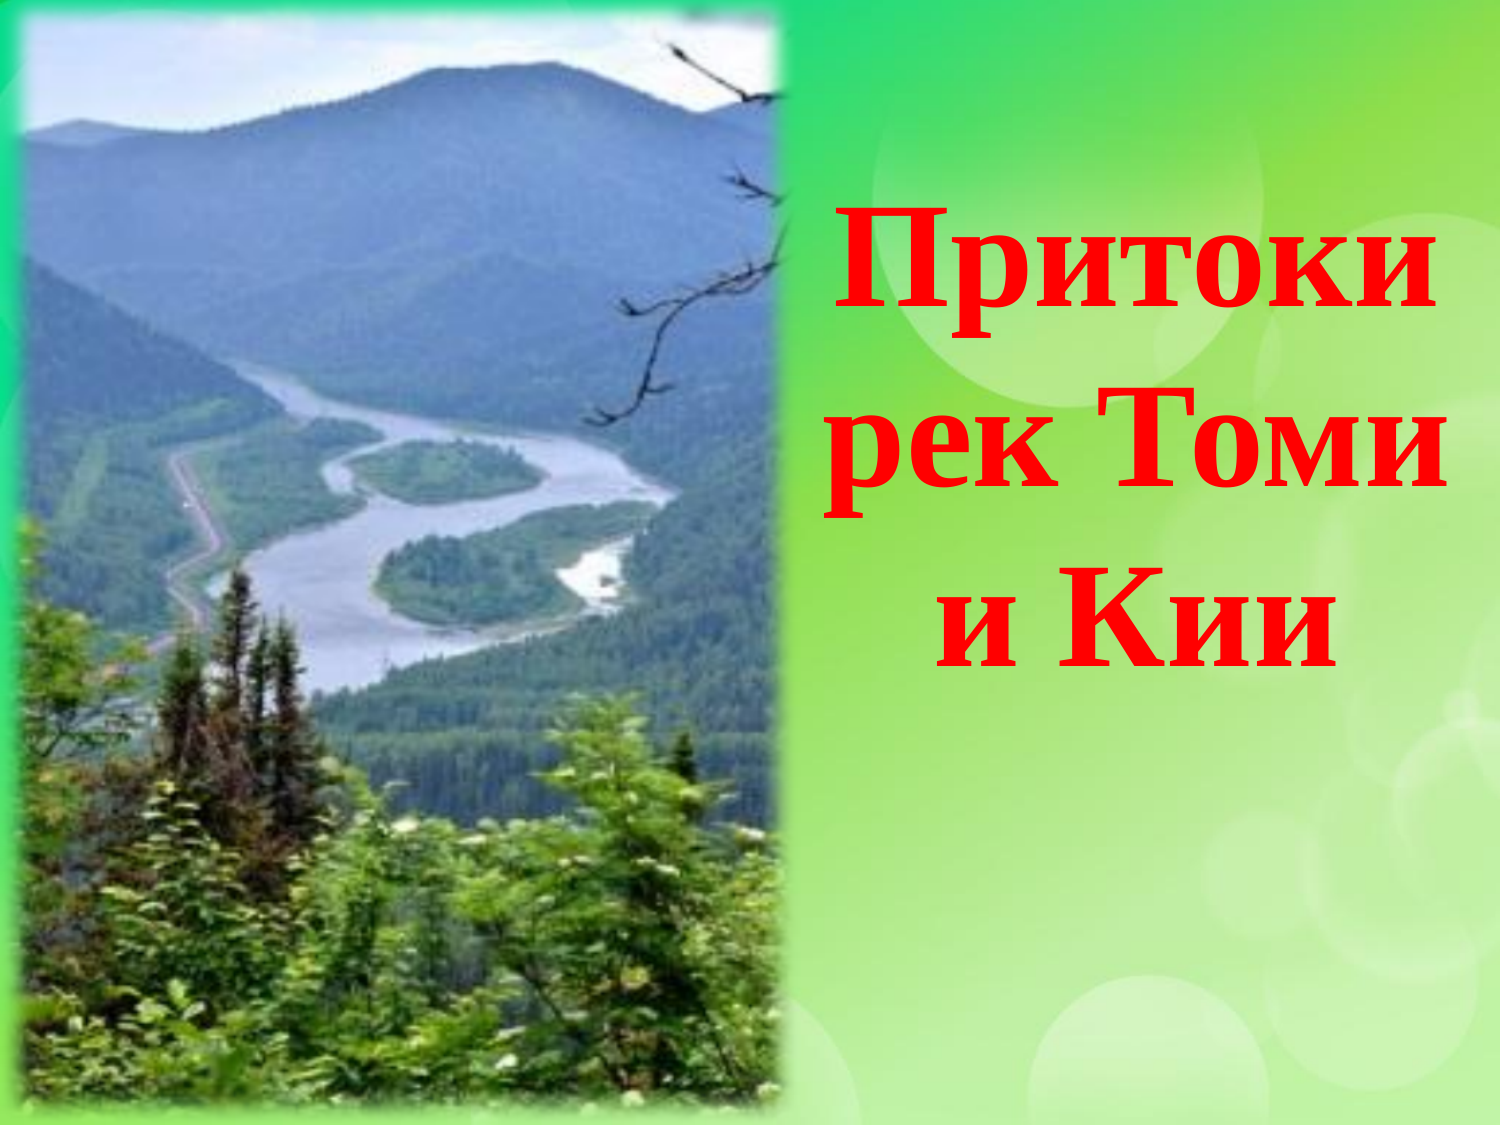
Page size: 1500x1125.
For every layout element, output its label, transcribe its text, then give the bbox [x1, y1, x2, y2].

text_box Притоки рек Томи и Кии [802, 148, 1500, 704]
picture [0, 0, 1500, 1125]
